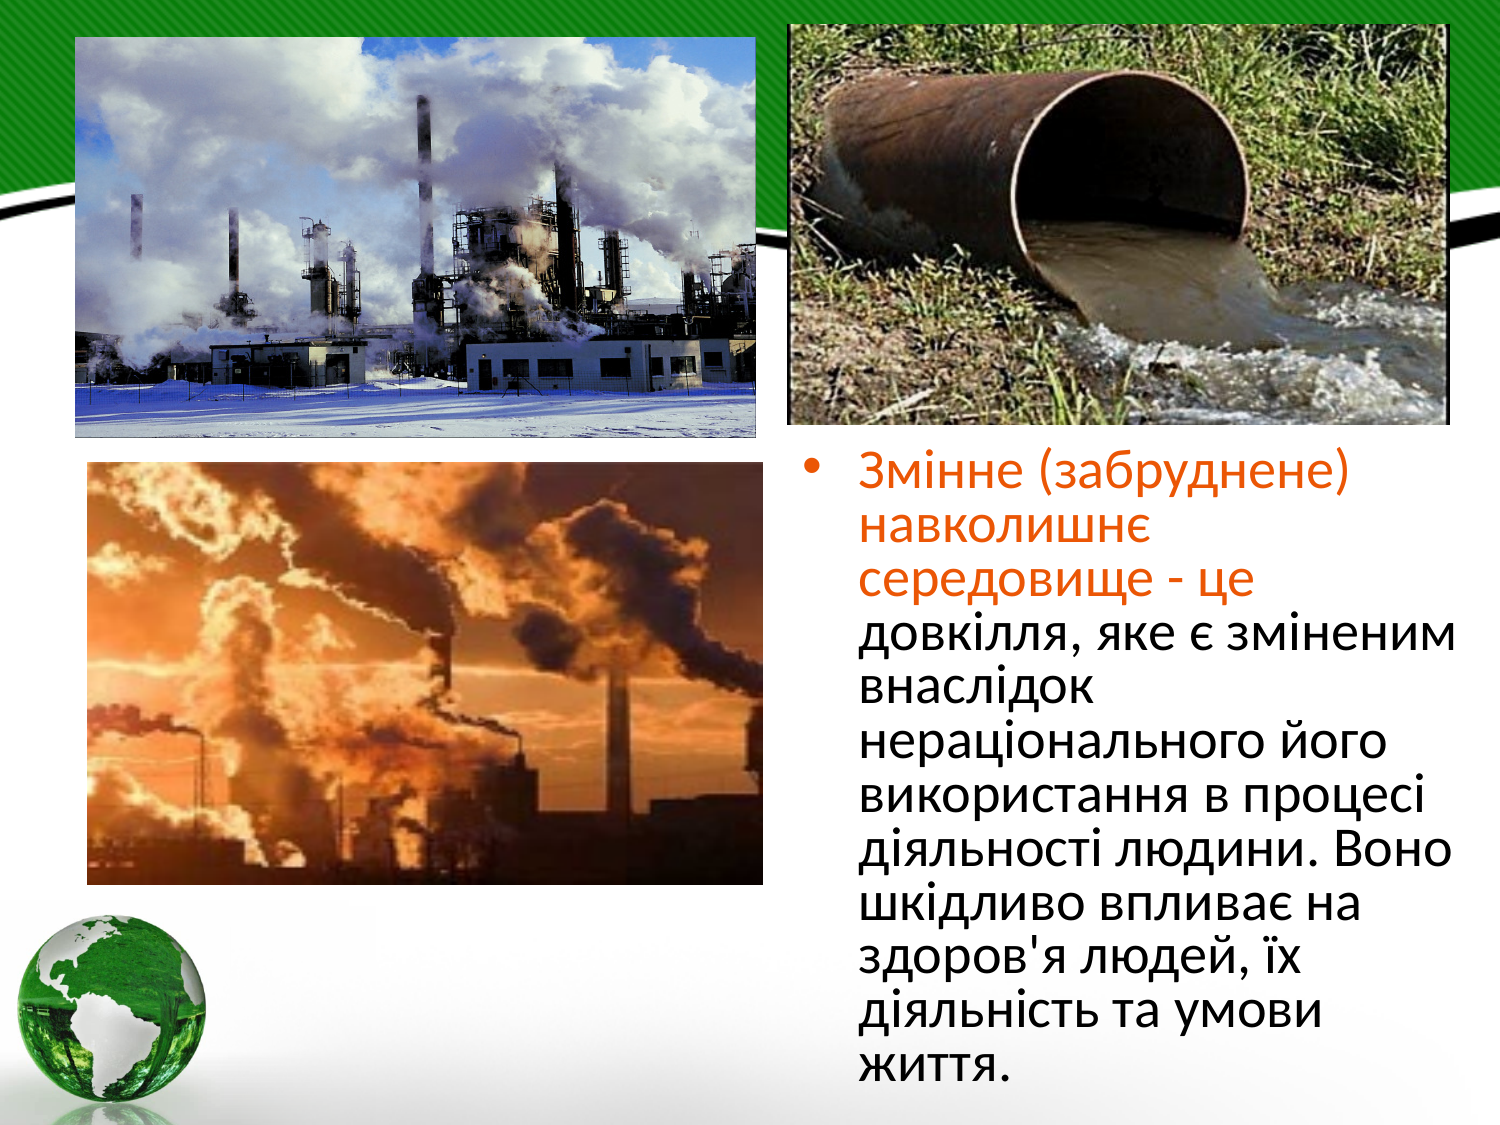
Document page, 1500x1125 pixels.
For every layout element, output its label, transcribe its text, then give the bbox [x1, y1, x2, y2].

picture [0, 0, 1500, 1125]
list Змінне (забруднене) навколишнє середовище - це довкілля, яке є зміненим внаслідок нераціонального його використання в процесі діяльності людини. Воно шкідливо впливає на здоров'я людей, їх діяльність та умови життя. [787, 437, 1476, 1125]
